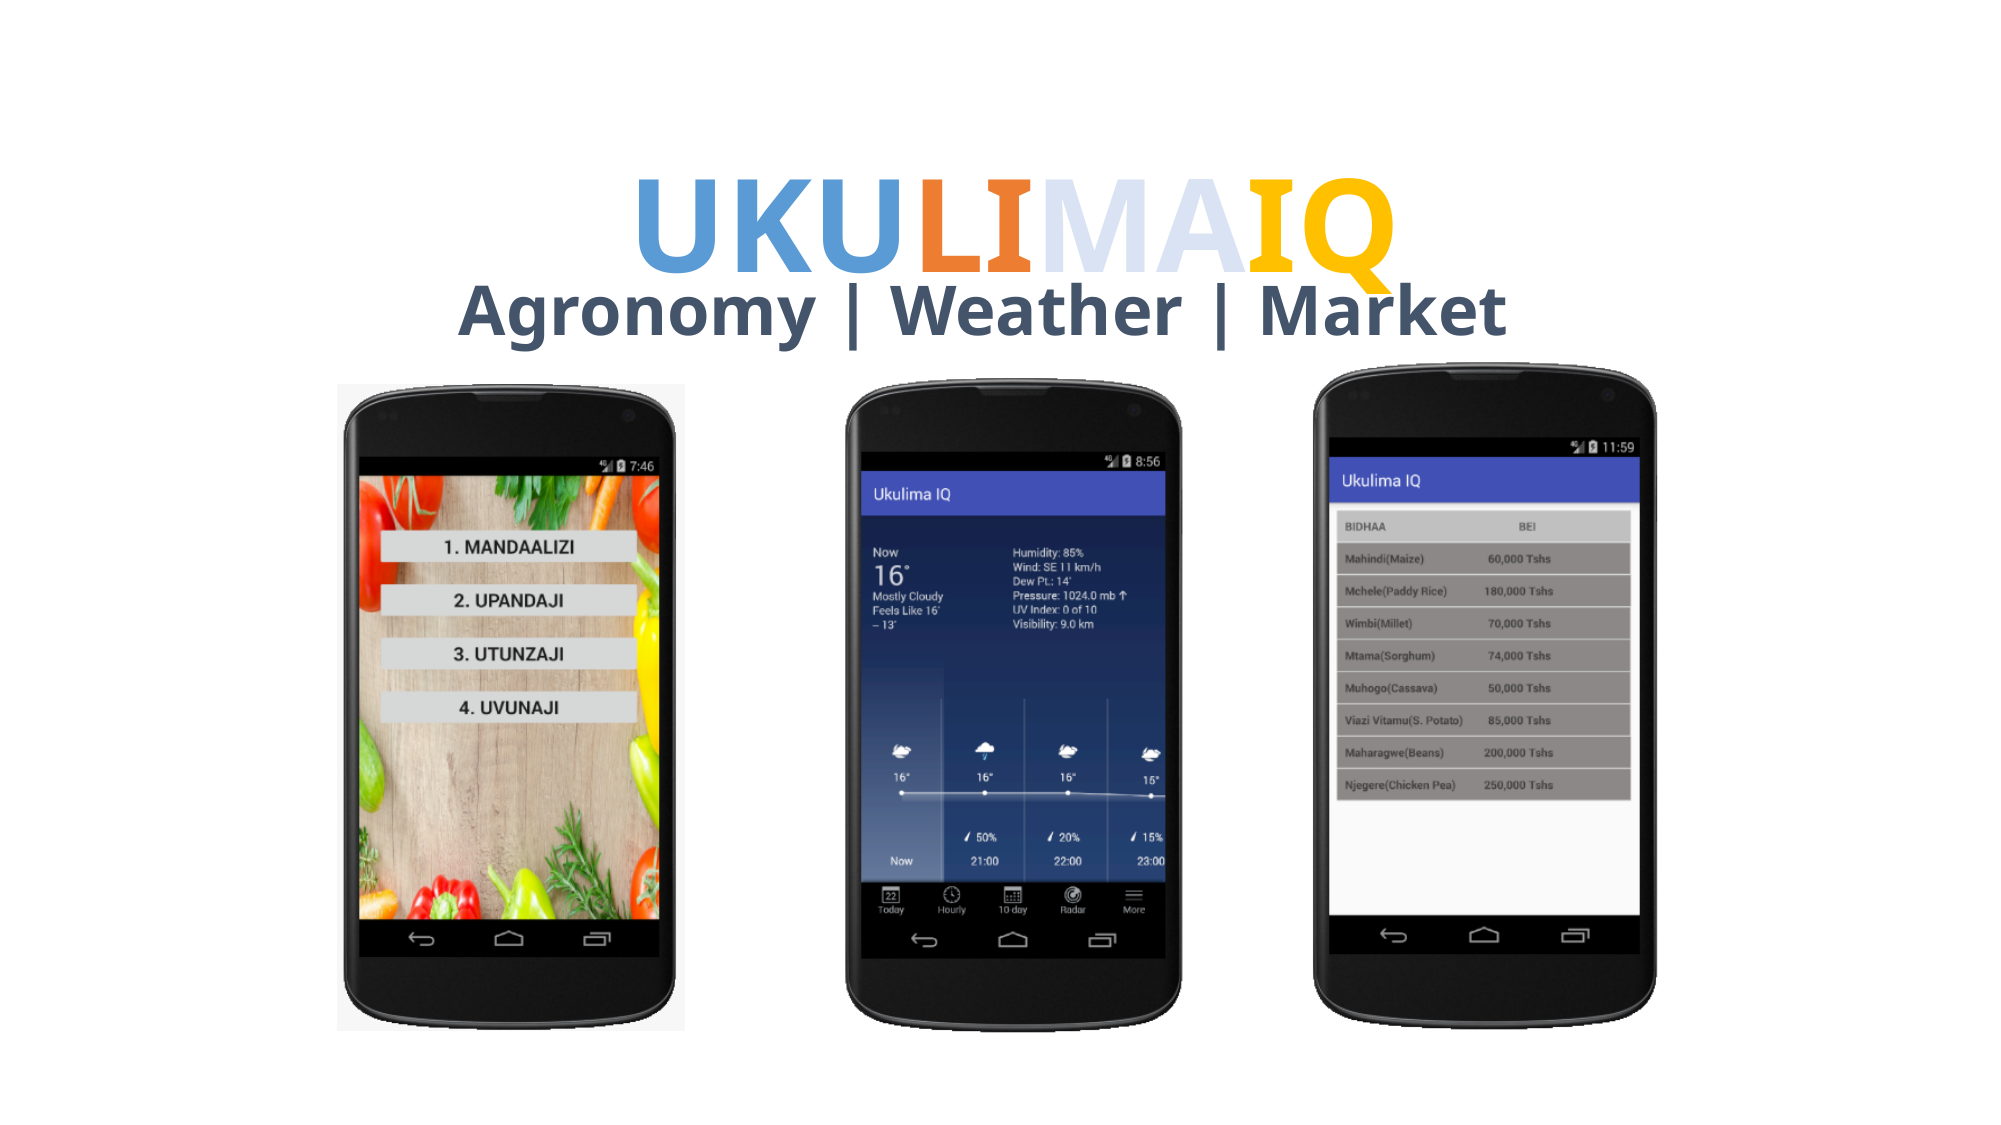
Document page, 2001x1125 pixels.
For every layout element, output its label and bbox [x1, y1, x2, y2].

text_box [337, 139, 1663, 1038]
